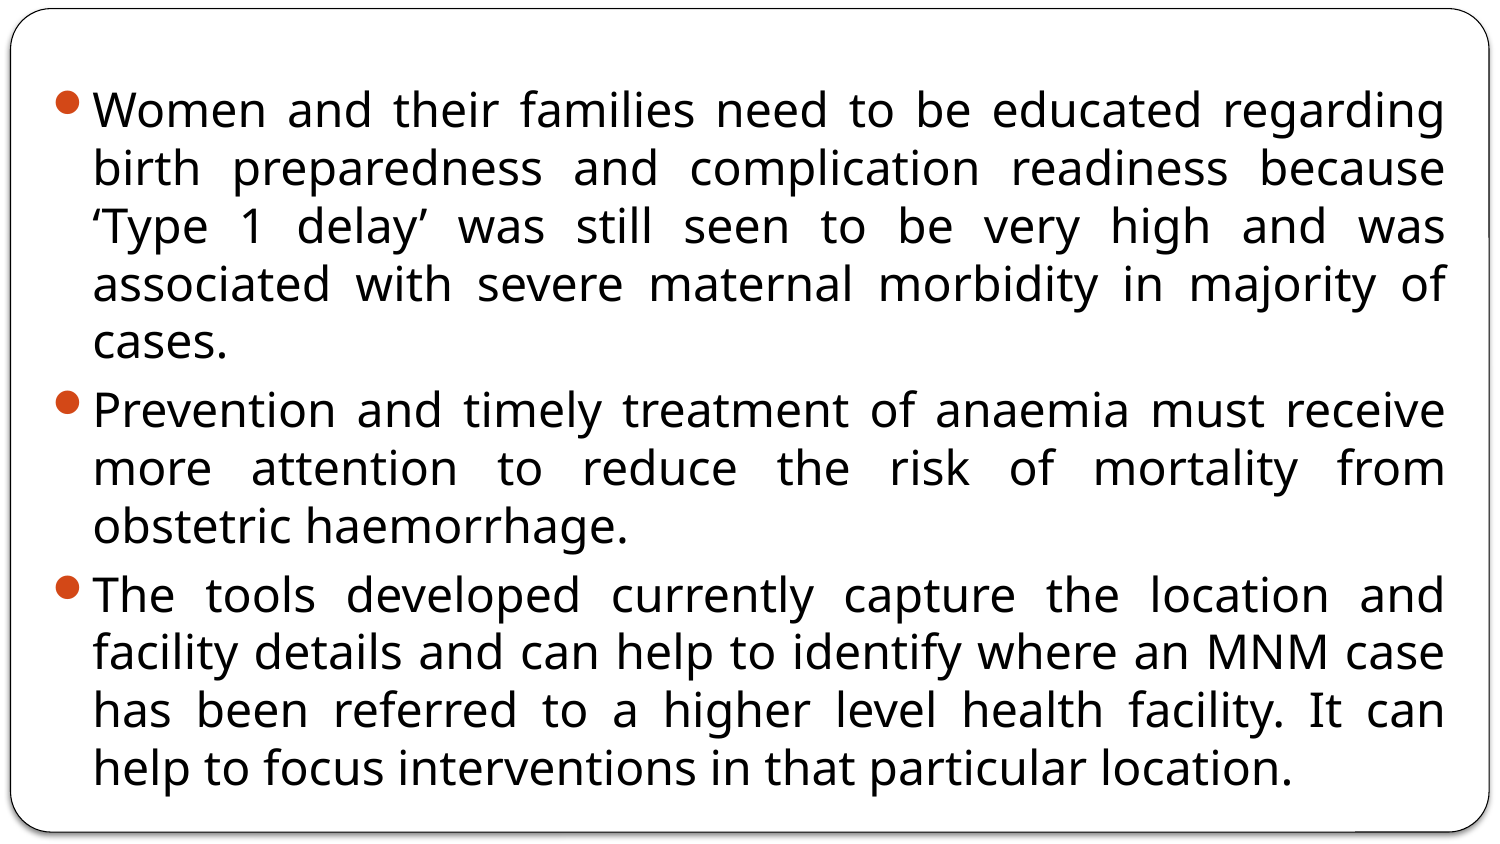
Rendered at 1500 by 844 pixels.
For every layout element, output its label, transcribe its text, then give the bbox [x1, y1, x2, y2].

list Women and their families need to be educated regarding birth preparedness and complication readiness because ‘Type 1 delay’ was still seen to be very high and was associated with severe maternal morbidity in majority of cases. Prevention and timely treatment of anaemia must receive more attention to reduce the risk of mortality from obstetric haemorrhage. The tools developed currently capture the location and facility details and can help to identify where an MNM case has been referred to a higher level health facility. It can help to focus interventions in that particular location. [37, 71, 1463, 810]
